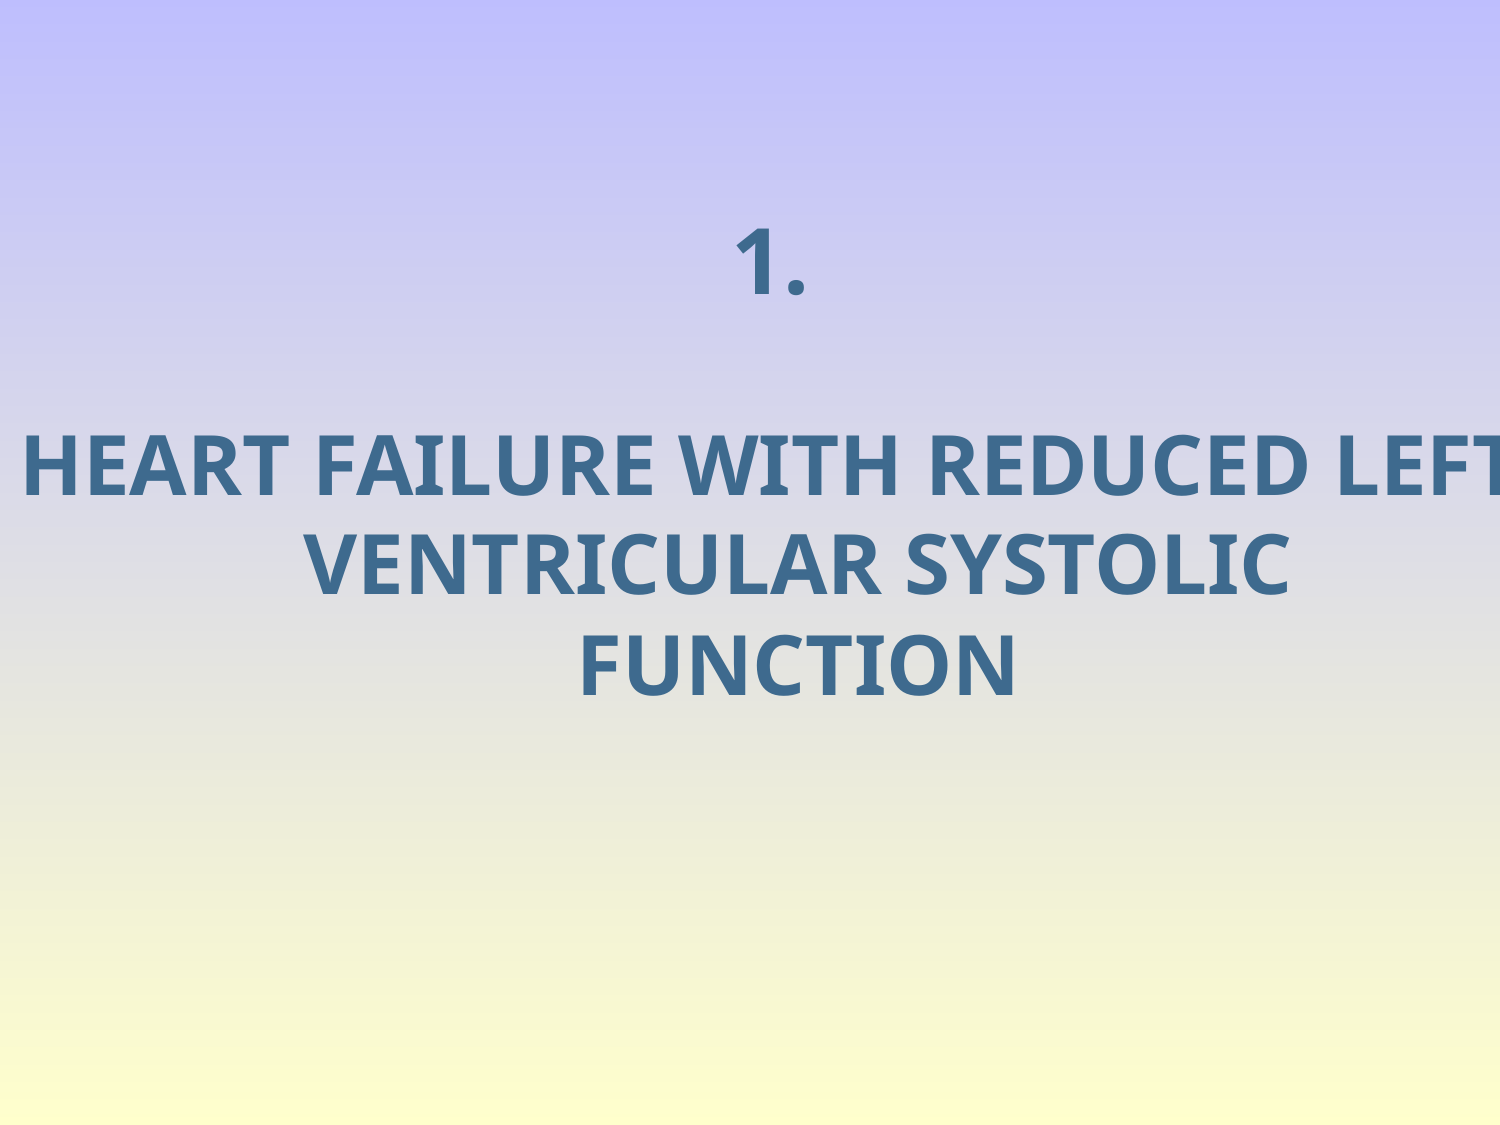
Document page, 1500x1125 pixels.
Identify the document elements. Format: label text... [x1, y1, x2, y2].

text_box 1. HEART FAILURE WITH REDUCED LEFT VENTRICULAR SYSTOLIC FUNCTION [0, 0, 1500, 1125]
